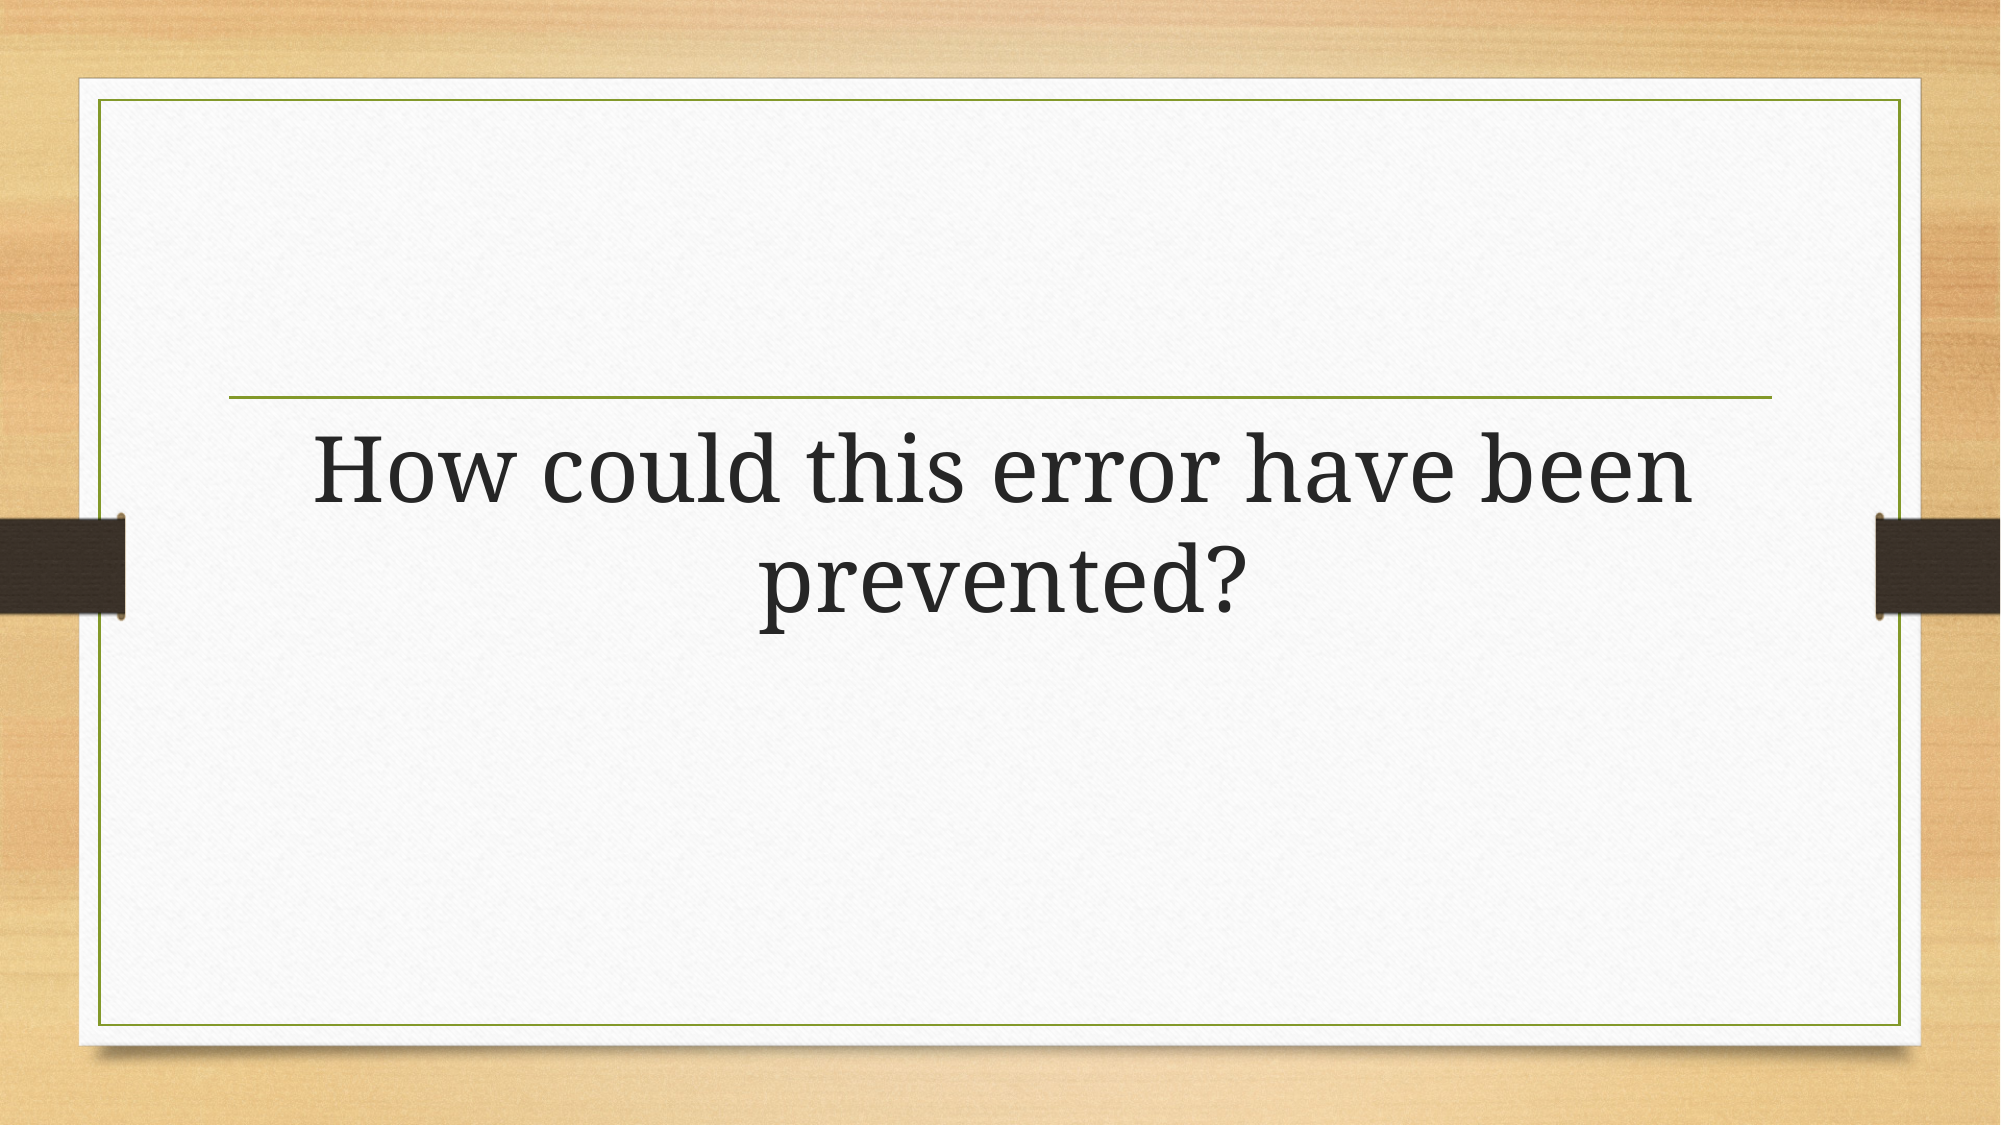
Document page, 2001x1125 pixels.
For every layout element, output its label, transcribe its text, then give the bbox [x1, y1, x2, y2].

picture [0, 0, 2001, 1125]
title How could this error have been prevented? [216, 413, 1792, 628]
